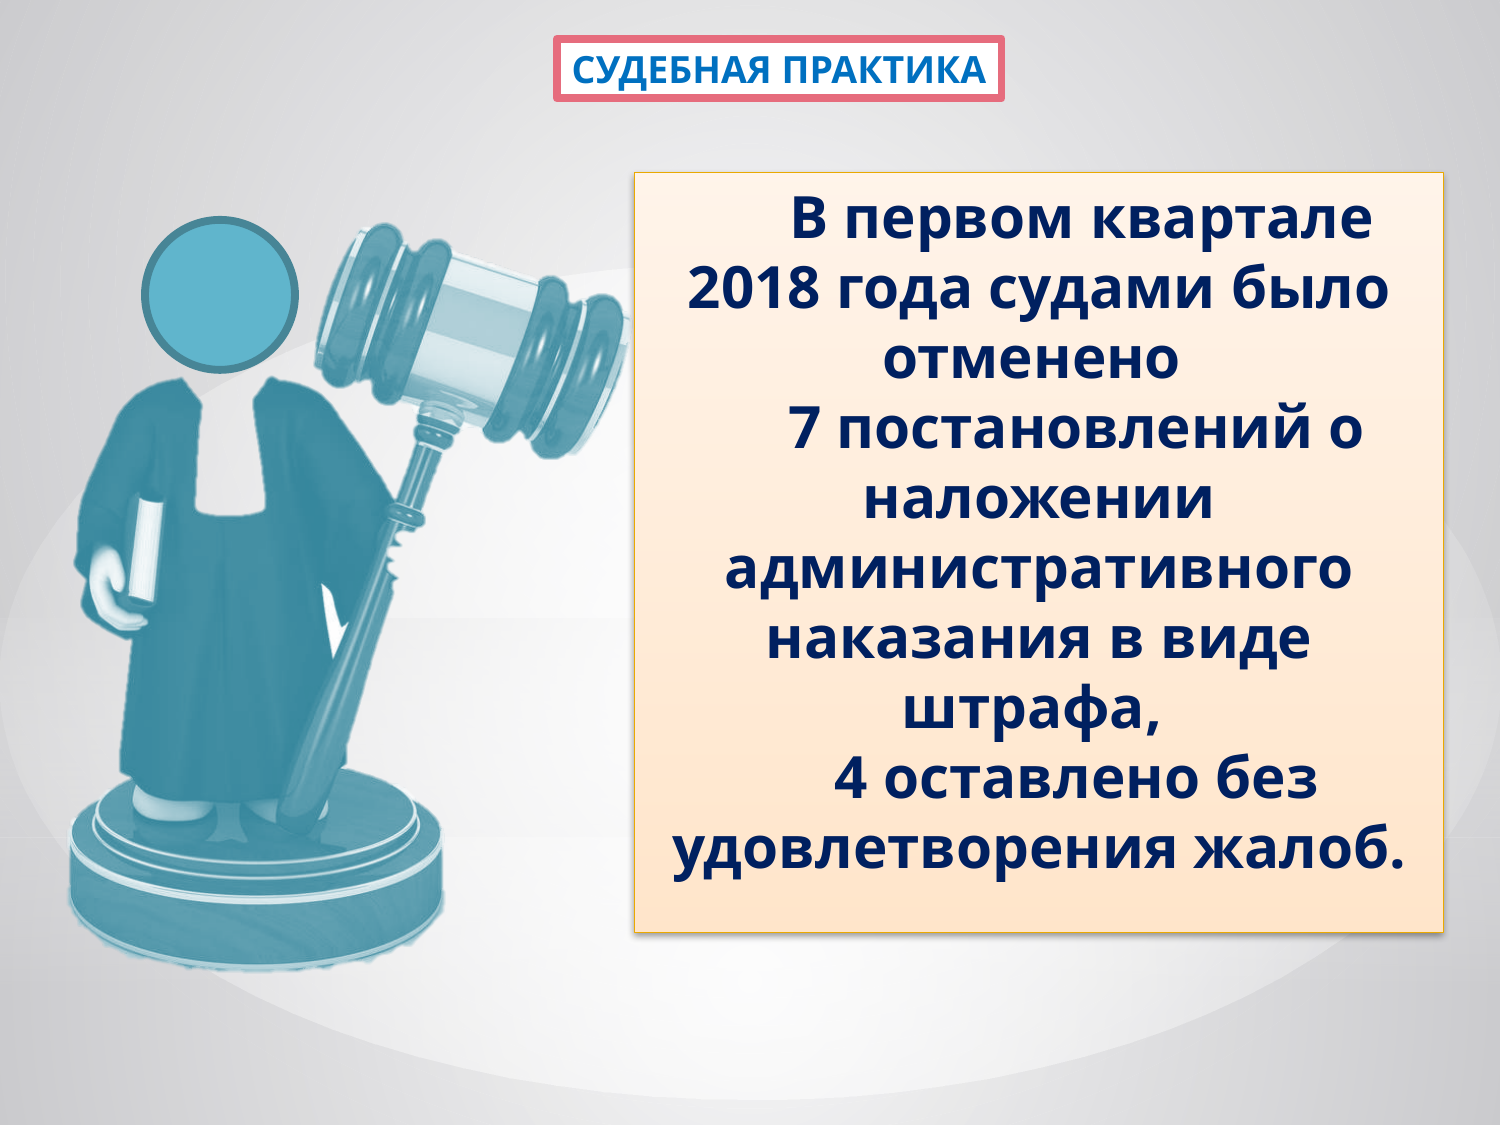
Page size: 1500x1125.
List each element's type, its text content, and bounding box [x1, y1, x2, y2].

text_box В первом квартале 2018 года судами было отменено 7 постановлений о наложении административного наказания в виде штрафа, 4 оставлено без удовлетворения жалоб. [723, 172, 1444, 933]
picture [0, 36, 719, 1078]
text_box СУДЕБНАЯ ПРАКТИКА [713, 35, 1005, 102]
